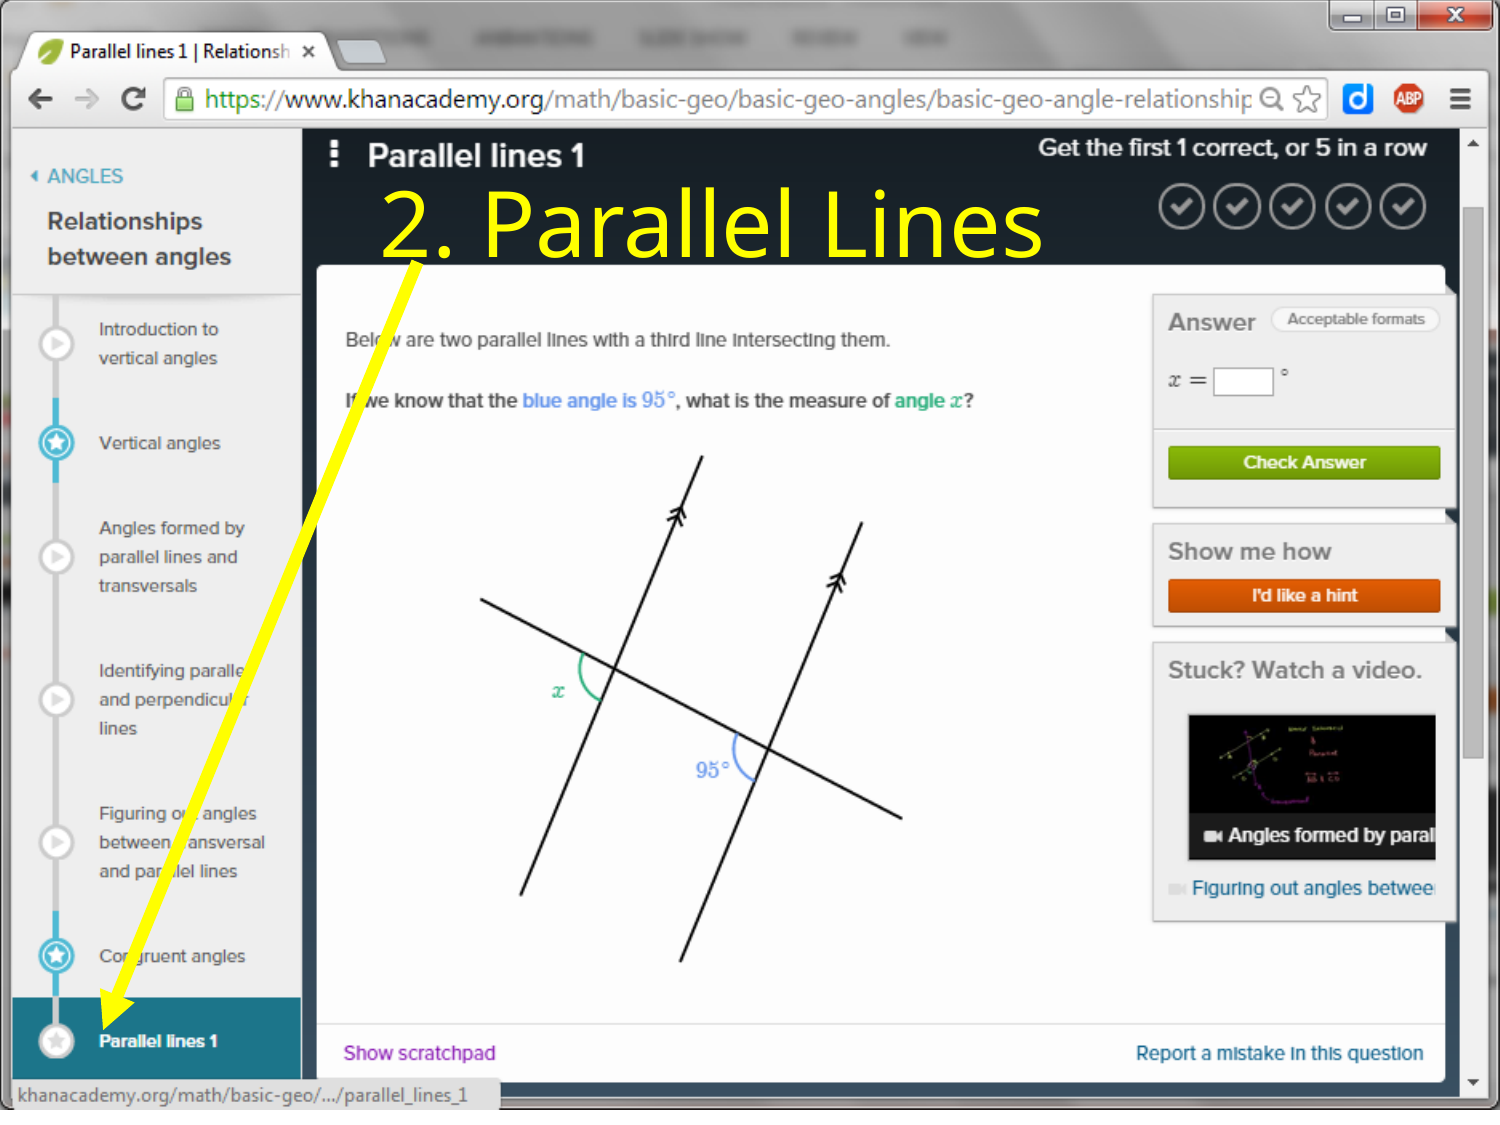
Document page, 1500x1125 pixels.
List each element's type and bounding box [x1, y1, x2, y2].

text_box [103, 261, 418, 1031]
picture [0, 0, 1500, 1110]
